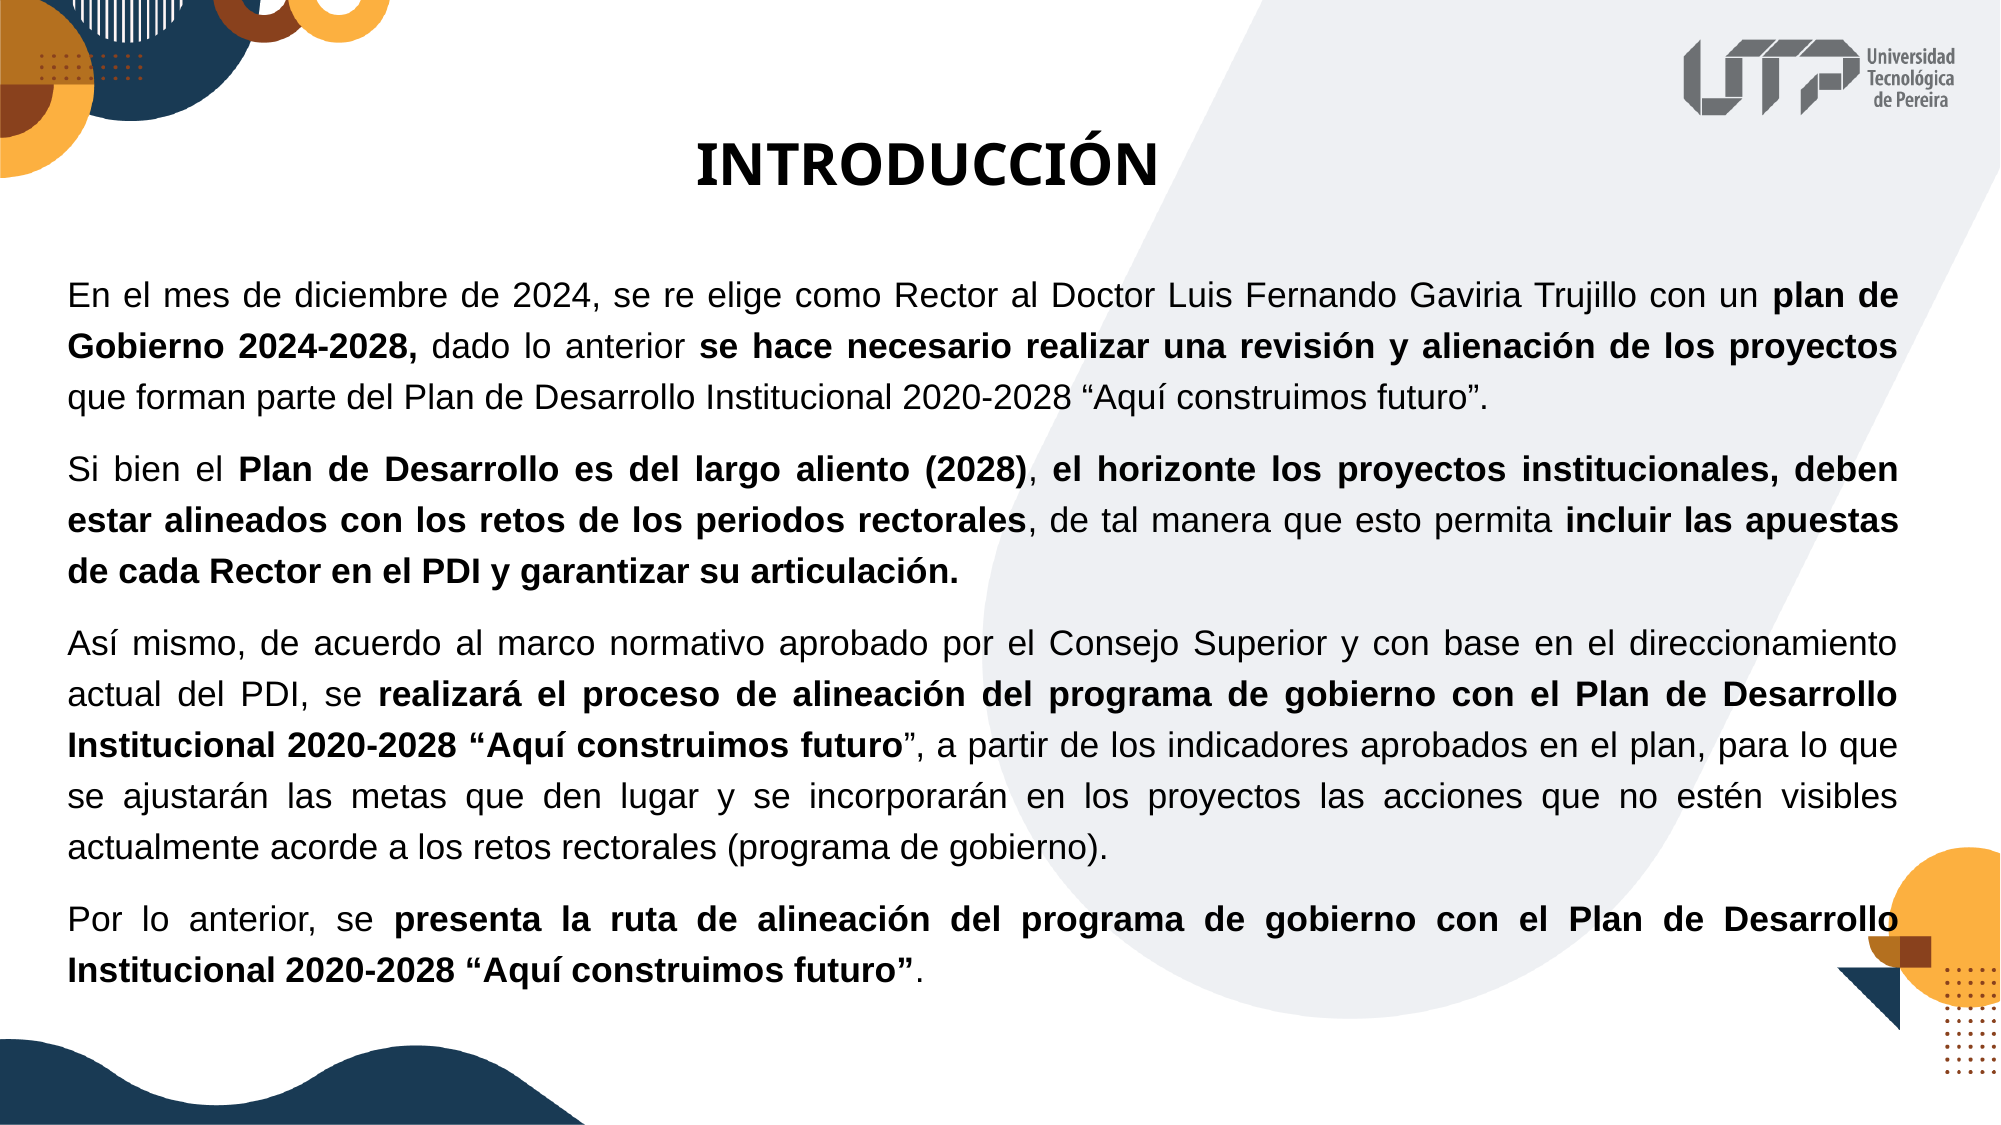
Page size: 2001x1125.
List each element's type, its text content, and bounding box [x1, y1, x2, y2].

text_box INTRODUCCIÓN [681, 119, 1176, 205]
list En el mes de diciembre de 2024, se re elige como Rector al Doctor Luis Fernando Gaviria Trujillo con un plan de Gobierno 2024-2028, dado lo anterior se hace necesario realizar una revisión y alienación de los proyectos que forman parte del Plan de Desarrollo Institucional 2020-2028 “Aquí construimos futuro”. Si bien el Plan de Desarrollo es del largo aliento (2028), el horizonte los proyectos institucionales, deben estar alineados con los retos de los periodos rectorales, de tal manera que esto permita incluir las apuestas de cada Rector en el PDI y garantizar su articulación. Así mismo, de acuerdo al marco normativo aprobado por el Consejo Superior y con base en el direccionamiento actual del PDI, se realizará el proceso de alineación del programa de gobierno con el Plan de Desarrollo Institucional 2020-2028 “Aquí construimos futuro”, a partir de los indicadores aprobados en el plan, para lo que se ajustarán las metas que den lugar y se incorporarán en los proyectos las acciones que no estén visibles actualmente acorde a los retos rectorales (programa de gobierno). Por lo anterior, se presenta la ruta de alineación del programa de gobierno con el Plan de Desarrollo Institucional 2020-2028 “Aquí construimos futuro”. [52, 255, 1915, 1049]
picture [0, 0, 2001, 1125]
